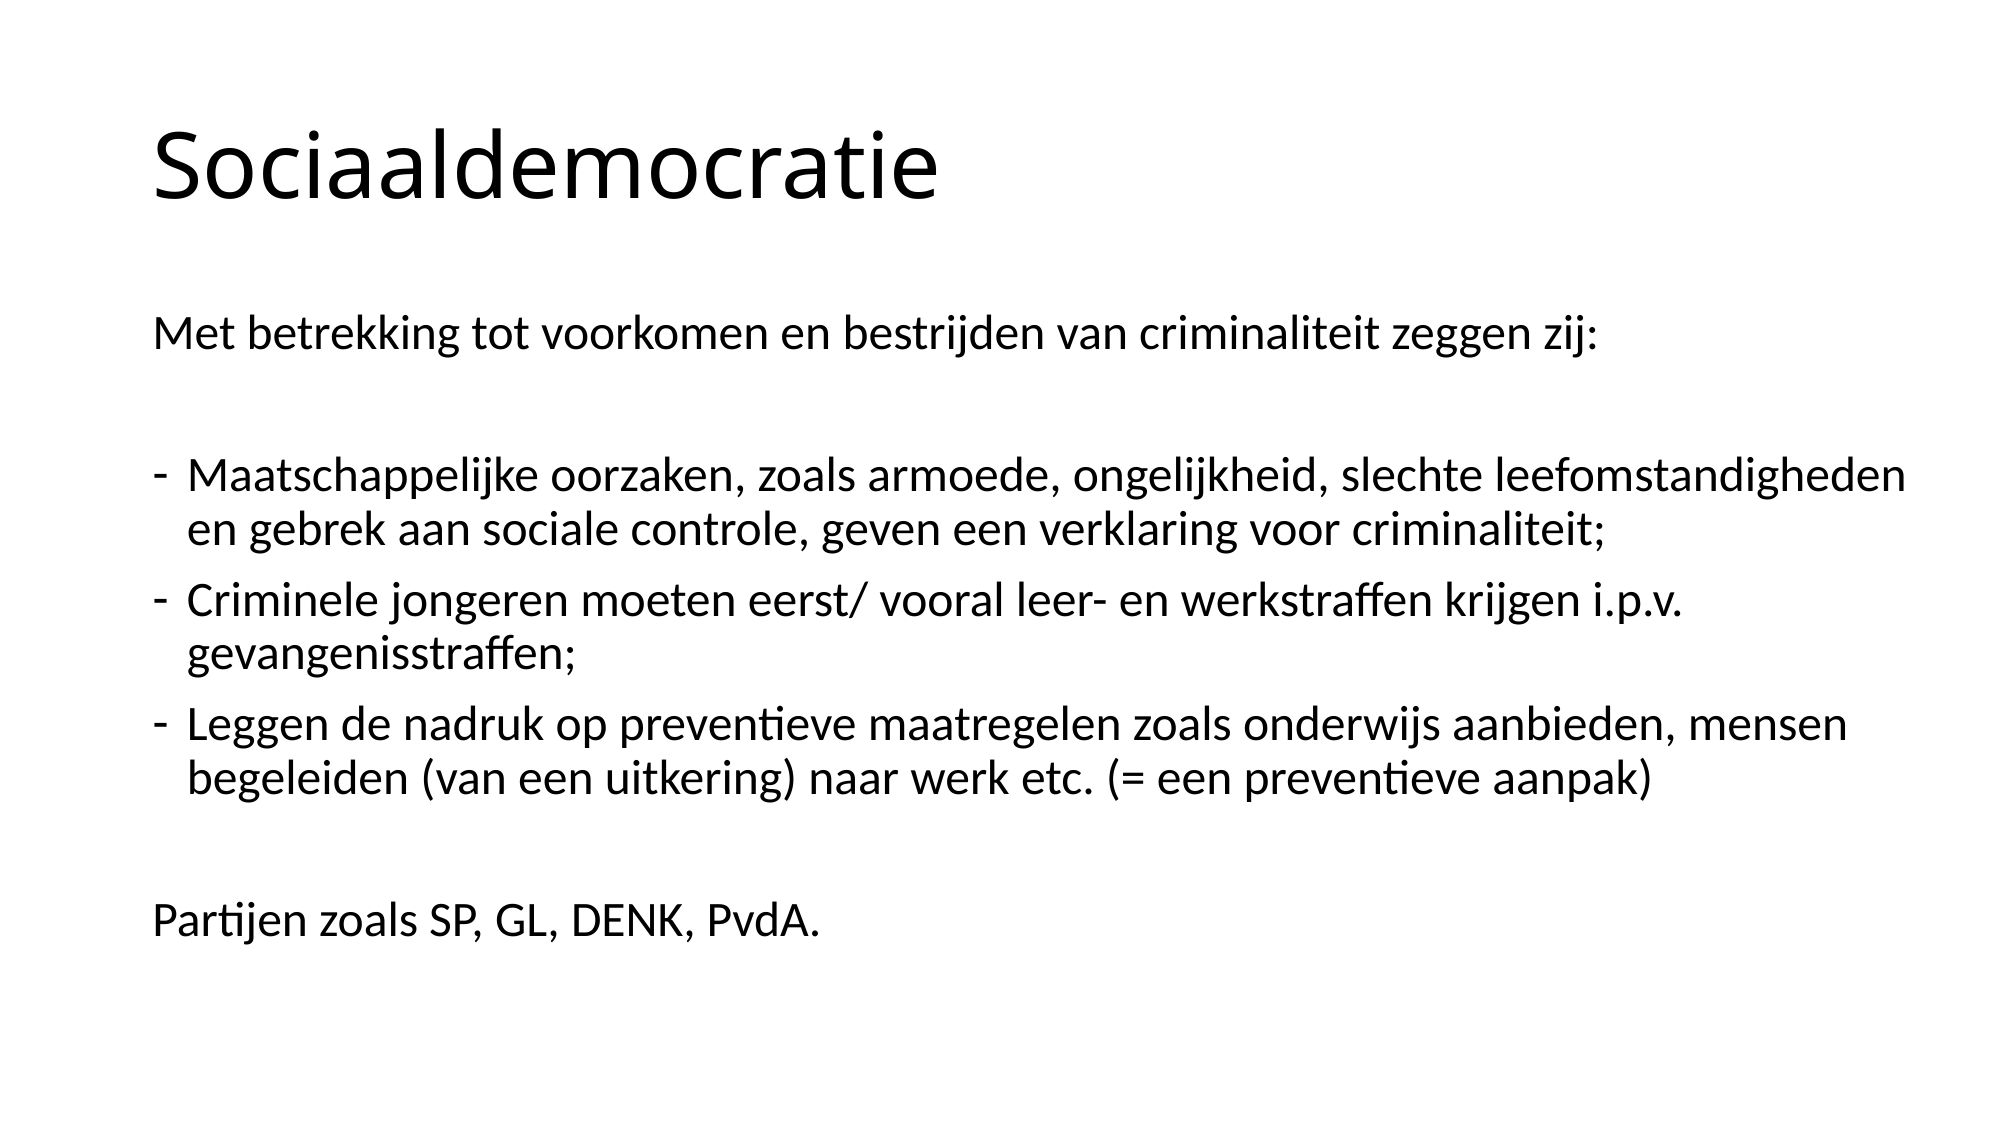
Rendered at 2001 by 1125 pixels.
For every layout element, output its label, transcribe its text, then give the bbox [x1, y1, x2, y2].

title Sociaaldemocratie [137, 59, 1863, 278]
list Met betrekking tot voorkomen en bestrijden van criminaliteit zeggen zij: Maatschappelijke oorzaken, zoals armoede, ongelijkheid, slechte leefomstandigheden en gebrek aan sociale controle, geven een verklaring voor criminaliteit; Criminele jongeren moeten eerst/ vooral leer- en werkstraffen krijgen i.p.v. gevangenisstraffen; Leggen de nadruk op preventieve maatregelen zoals onderwijs aanbieden, mensen begeleiden (van een uitkering) naar werk etc. (= een preventieve aanpak) Partijen zoals SP, GL, DENK, PvdA. [137, 299, 1940, 1014]
